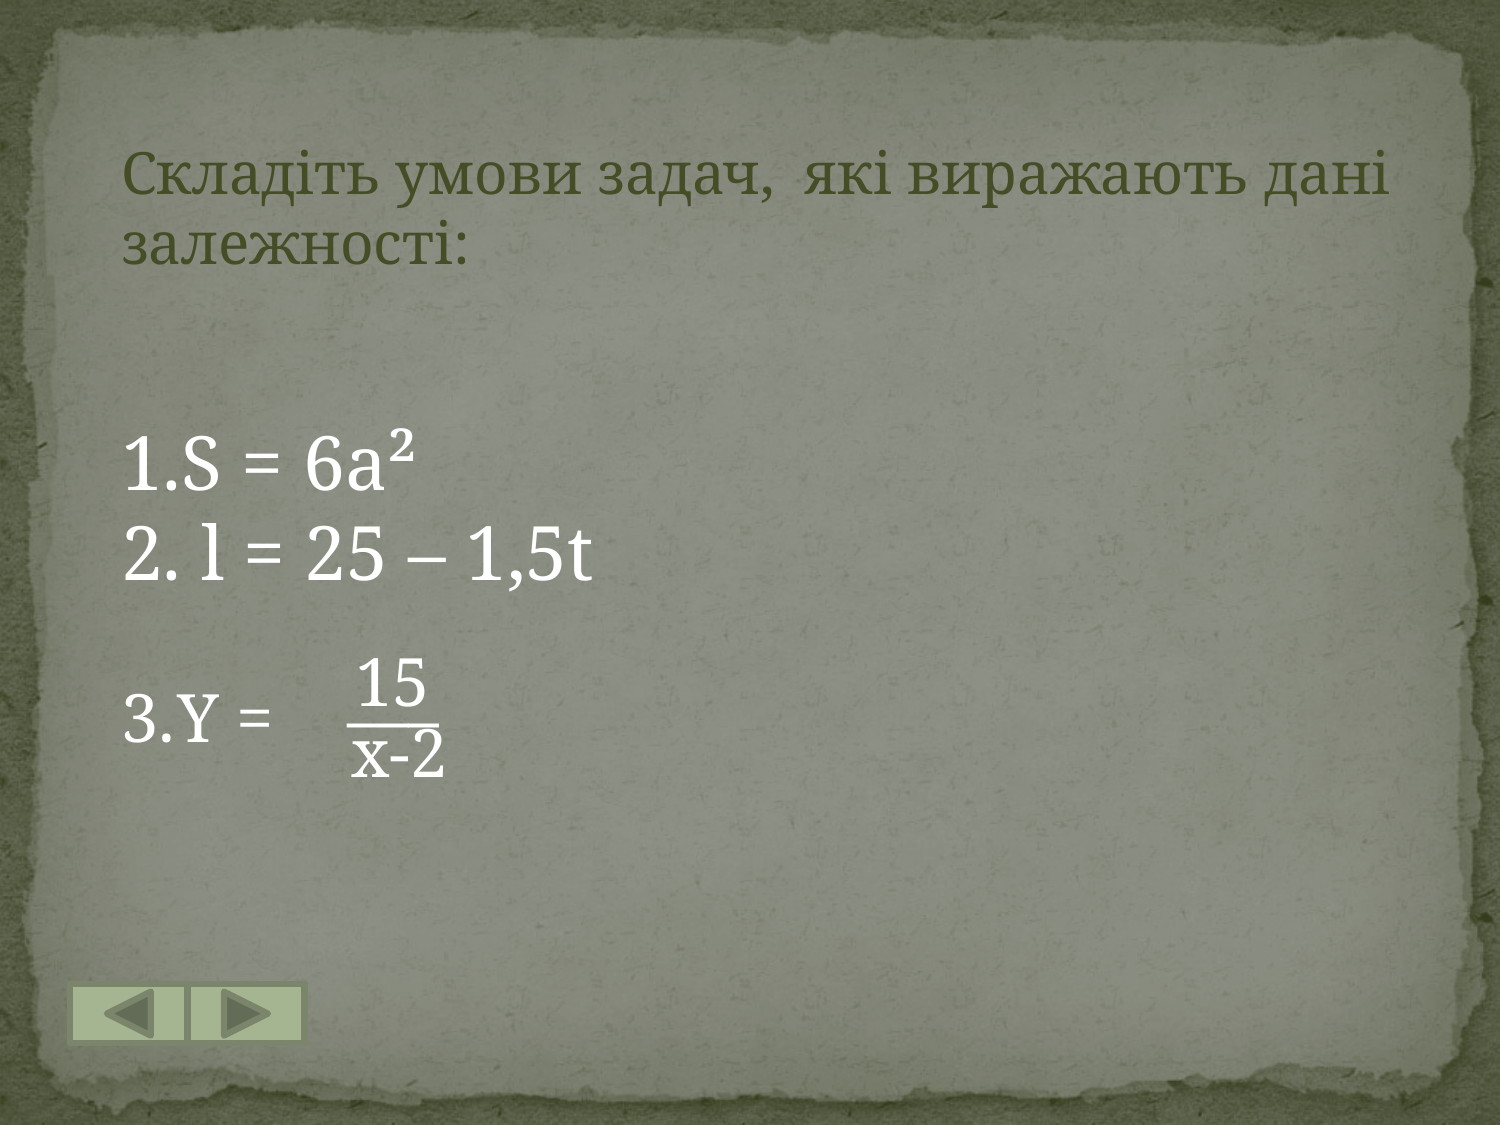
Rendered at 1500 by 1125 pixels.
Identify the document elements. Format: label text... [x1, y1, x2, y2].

text_box Складіть умови задач, які виражають дані залежності: S = 6a² l = 25 – 1,5t Y = [106, 58, 1421, 904]
text_box [67, 981, 185, 1046]
text_box [184, 981, 308, 1046]
text_box 15 [340, 632, 445, 703]
text_box x-2 [336, 703, 463, 798]
text_box ___ [332, 644, 340, 740]
text_box ___ [445, 644, 455, 703]
